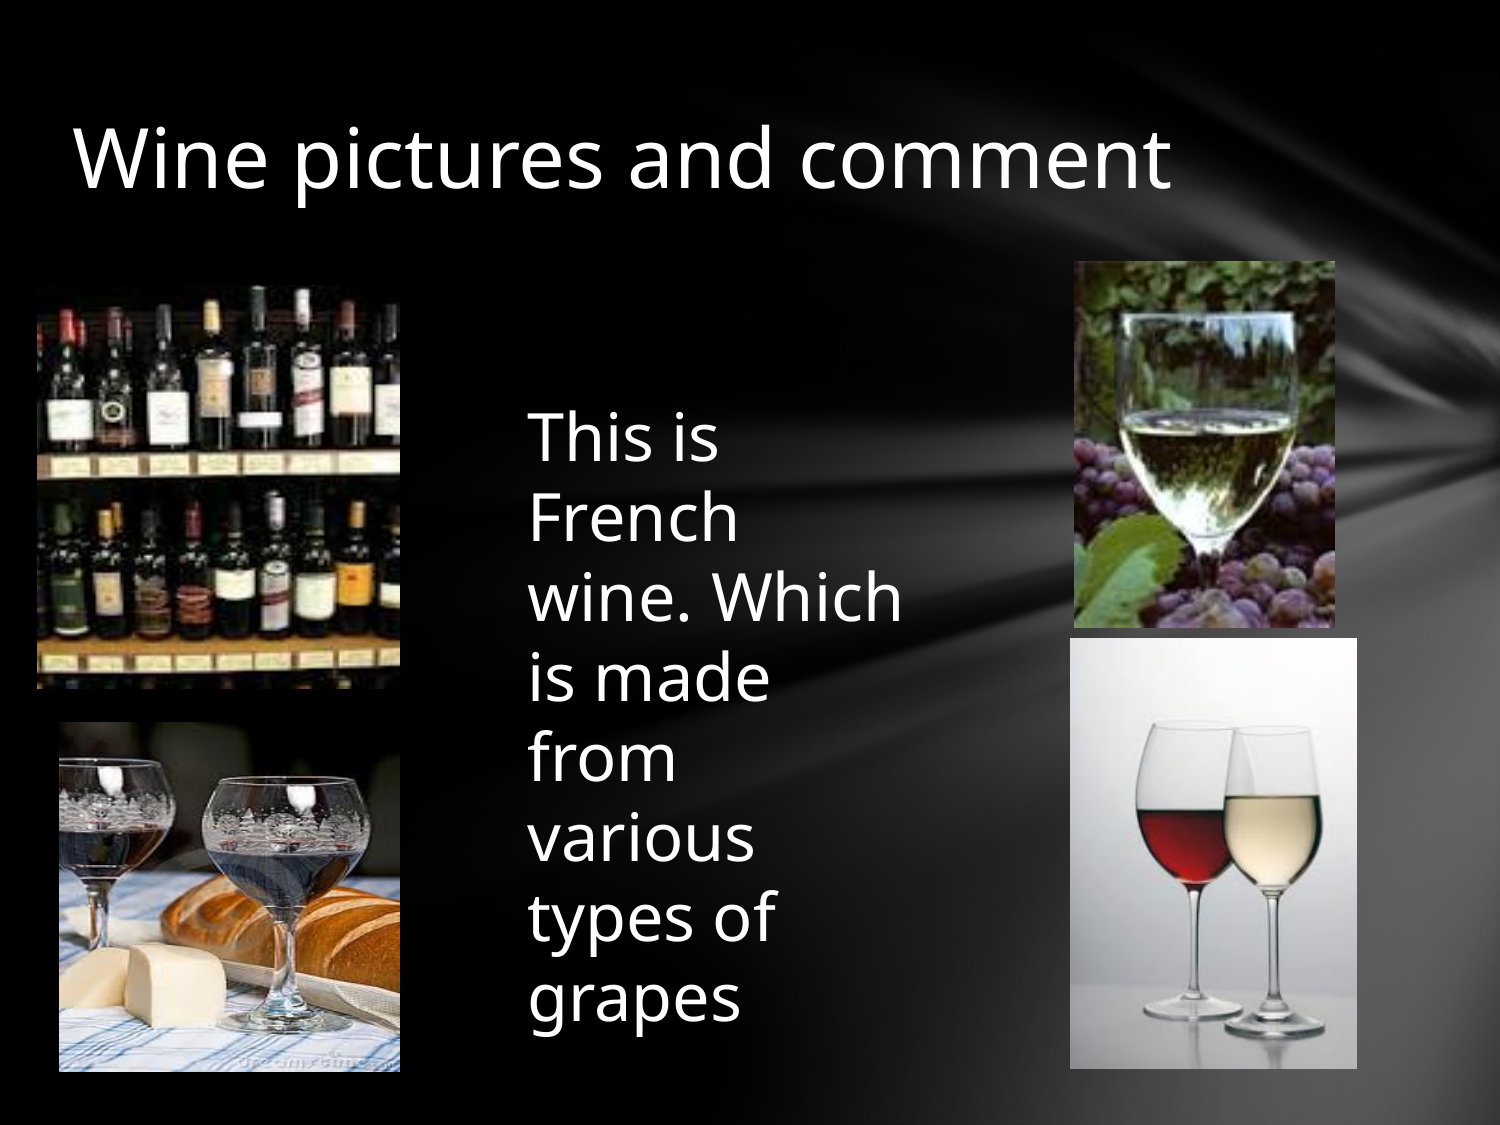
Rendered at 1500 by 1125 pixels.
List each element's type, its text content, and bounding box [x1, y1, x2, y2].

text_box This is French wine. Which is made from various types of grapes [512, 387, 938, 1042]
picture [37, 285, 401, 689]
picture [1074, 260, 1335, 628]
title Wine pictures and comment [57, 37, 1318, 213]
picture [59, 722, 401, 1072]
picture [1070, 638, 1357, 1069]
